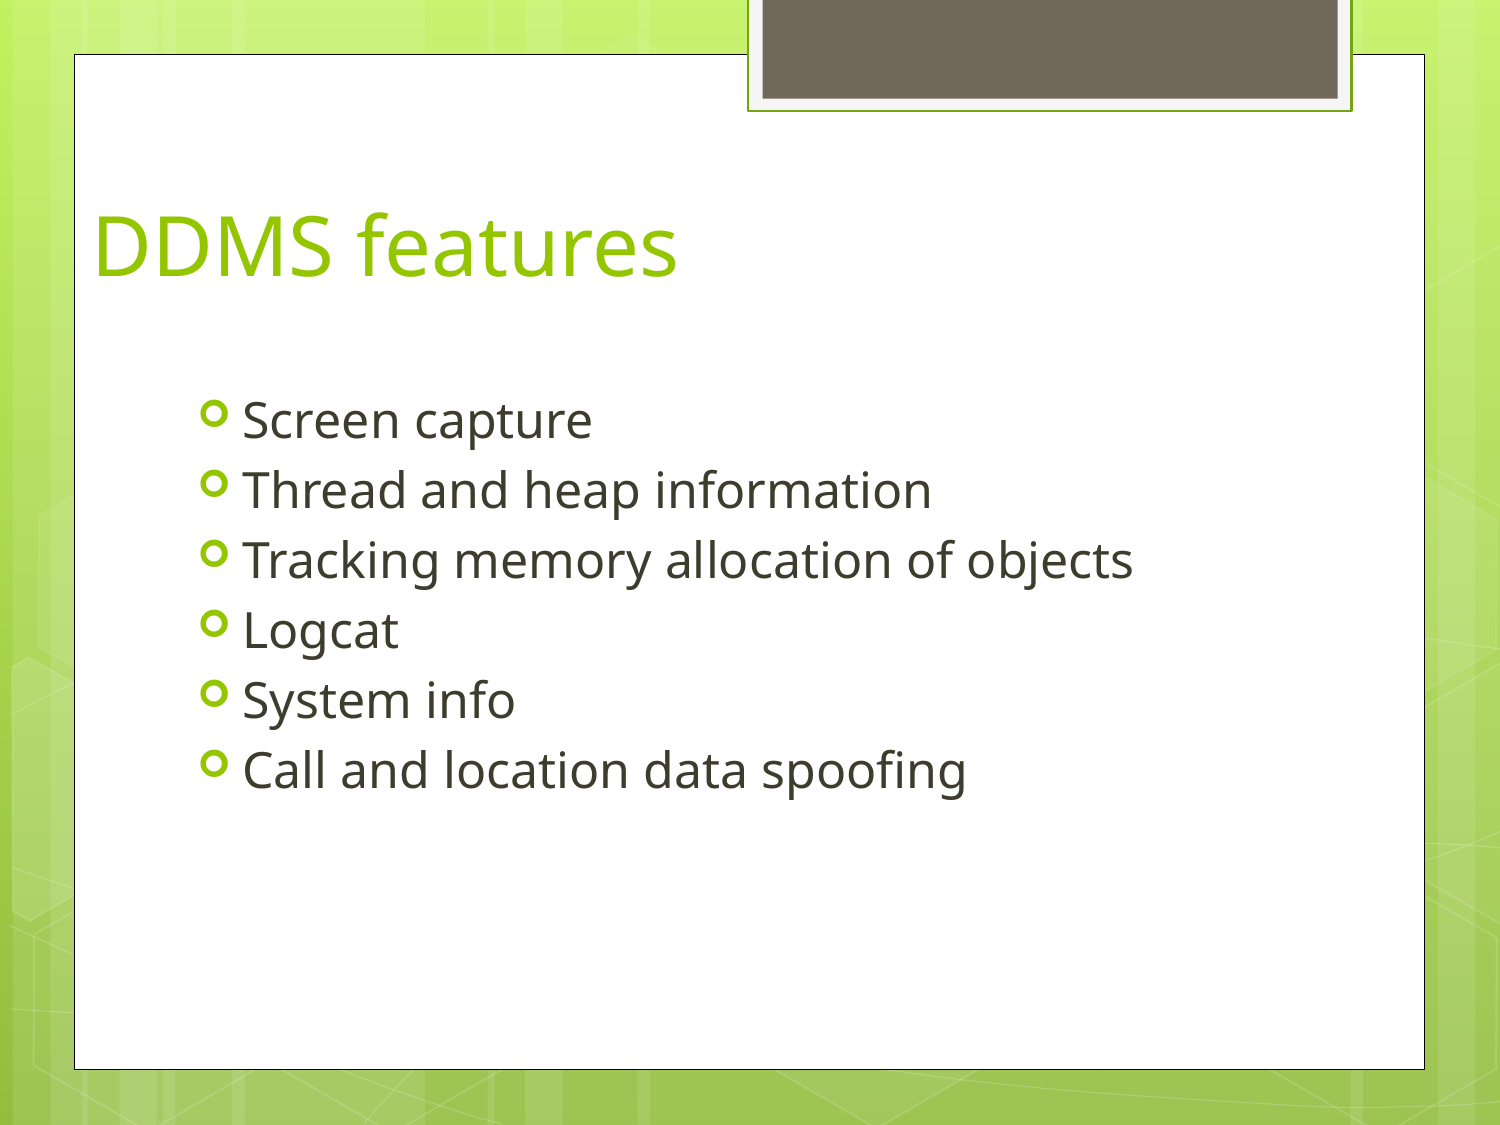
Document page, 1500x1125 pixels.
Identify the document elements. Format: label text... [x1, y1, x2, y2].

title DDMS features [76, 113, 1229, 302]
list Screen capture Thread and heap information Tracking memory allocation of objects Logcat System info Call and location data spoofing [171, 381, 1283, 957]
